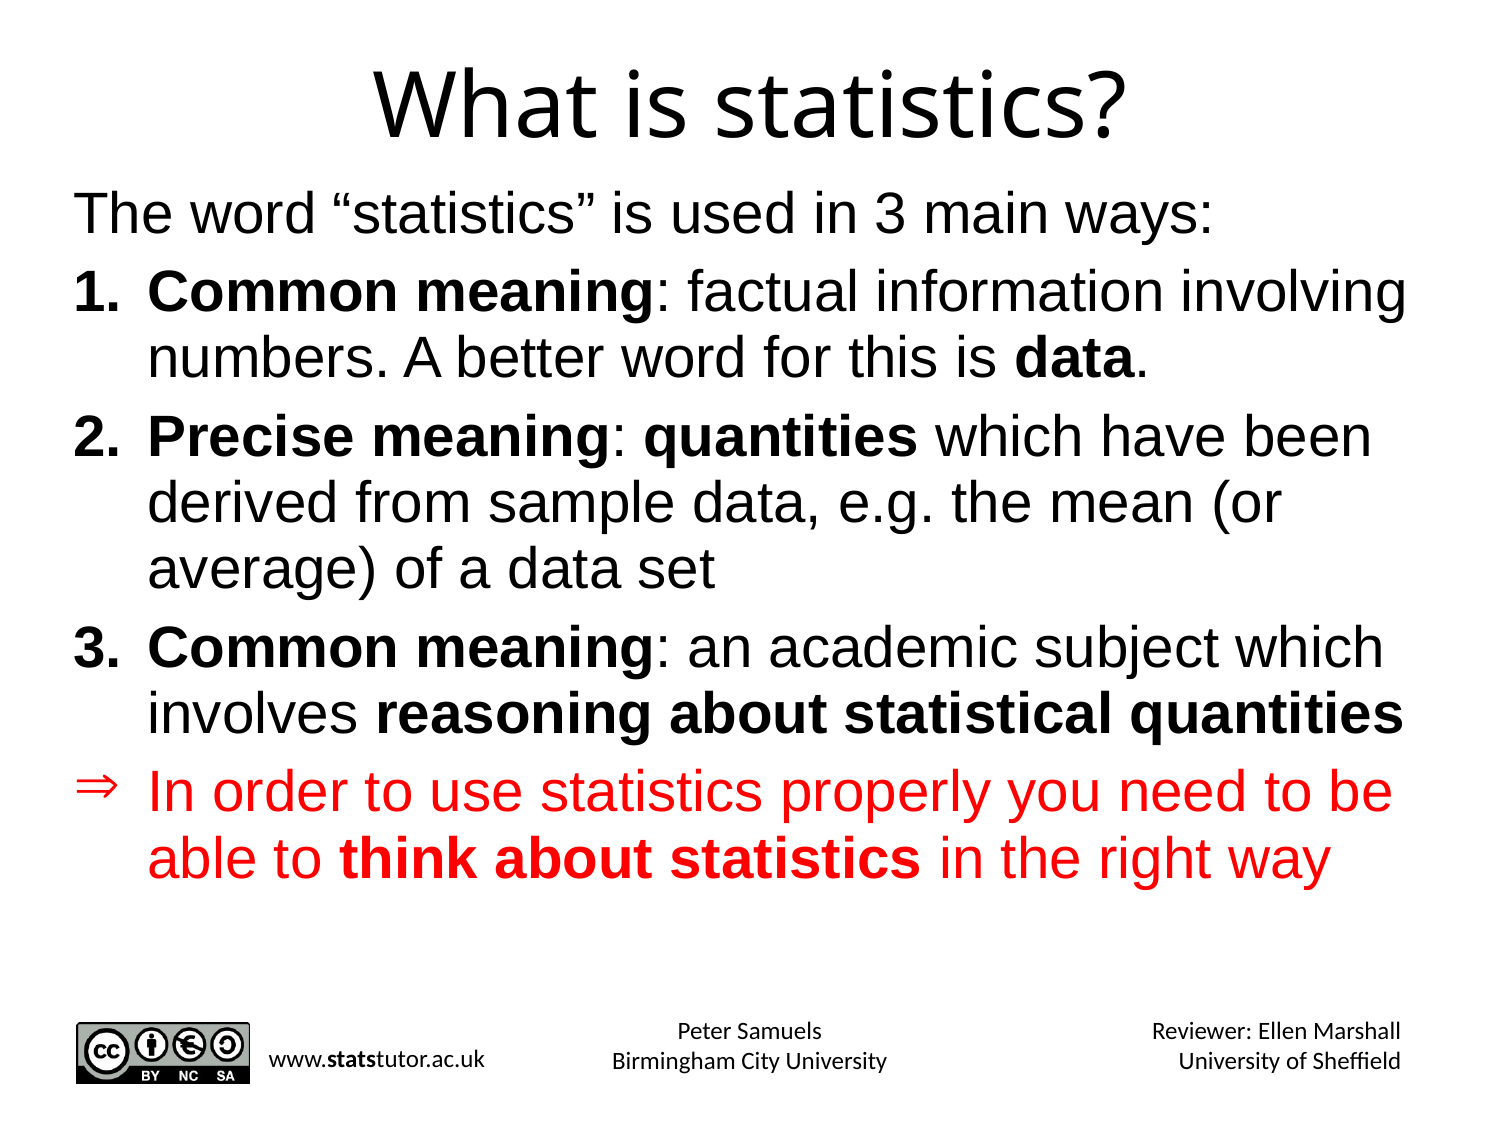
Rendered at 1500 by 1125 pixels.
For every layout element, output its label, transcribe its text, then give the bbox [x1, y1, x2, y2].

text_box www.statstutor.ac.uk [254, 1035, 538, 1080]
text_box Reviewer: Ellen Marshall University of Sheffield [1038, 1007, 1417, 1083]
title What is statistics? [75, 41, 1425, 161]
list The word “statistics” is used in 3 main ways: Common meaning: factual information involving numbers. A better word for this is data. Precise meaning: quantities which have been derived from sample data, e.g. the mean (or average) of a data set Common meaning: an academic subject which involves reasoning about statistical quantities In order to use statistics properly you need to be able to think about statistics in the right way [58, 172, 1436, 917]
text_box Peter Samuels Birmingham City University [549, 1007, 951, 1083]
picture [76, 1022, 251, 1084]
